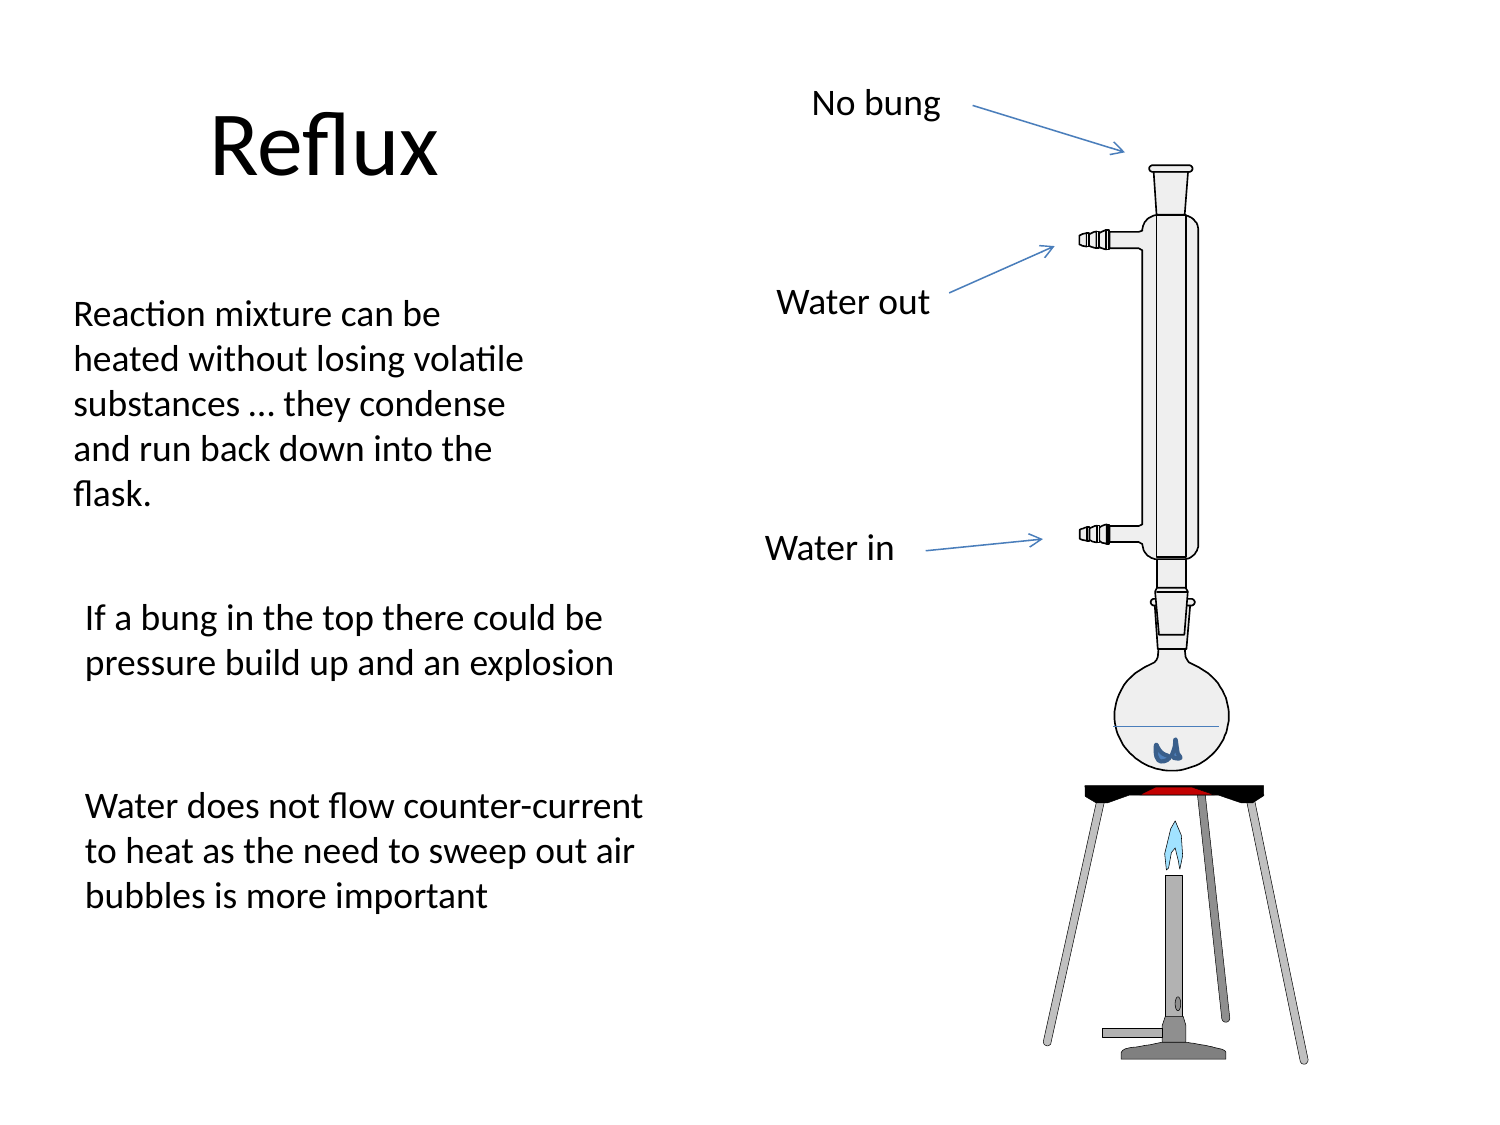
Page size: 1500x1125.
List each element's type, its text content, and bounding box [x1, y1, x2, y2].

text_box Water out [761, 269, 997, 330]
text_box Reaction mixture can be heated without losing volatile substances … they condense and run back down into the flask. [58, 281, 551, 521]
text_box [1101, 820, 1228, 1061]
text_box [925, 538, 1044, 551]
text_box If a bung in the top there could be pressure build up and an explosion [70, 585, 692, 691]
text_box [972, 105, 1126, 153]
text_box Water in [750, 515, 985, 576]
text_box Water does not flow counter-current to heat as the need to sweep out air bubbles is more important [70, 773, 692, 924]
title Reflux [75, 45, 575, 233]
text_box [1077, 163, 1201, 637]
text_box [1112, 597, 1231, 773]
text_box No bung [796, 70, 1043, 130]
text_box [948, 245, 1055, 294]
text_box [1042, 784, 1309, 1066]
